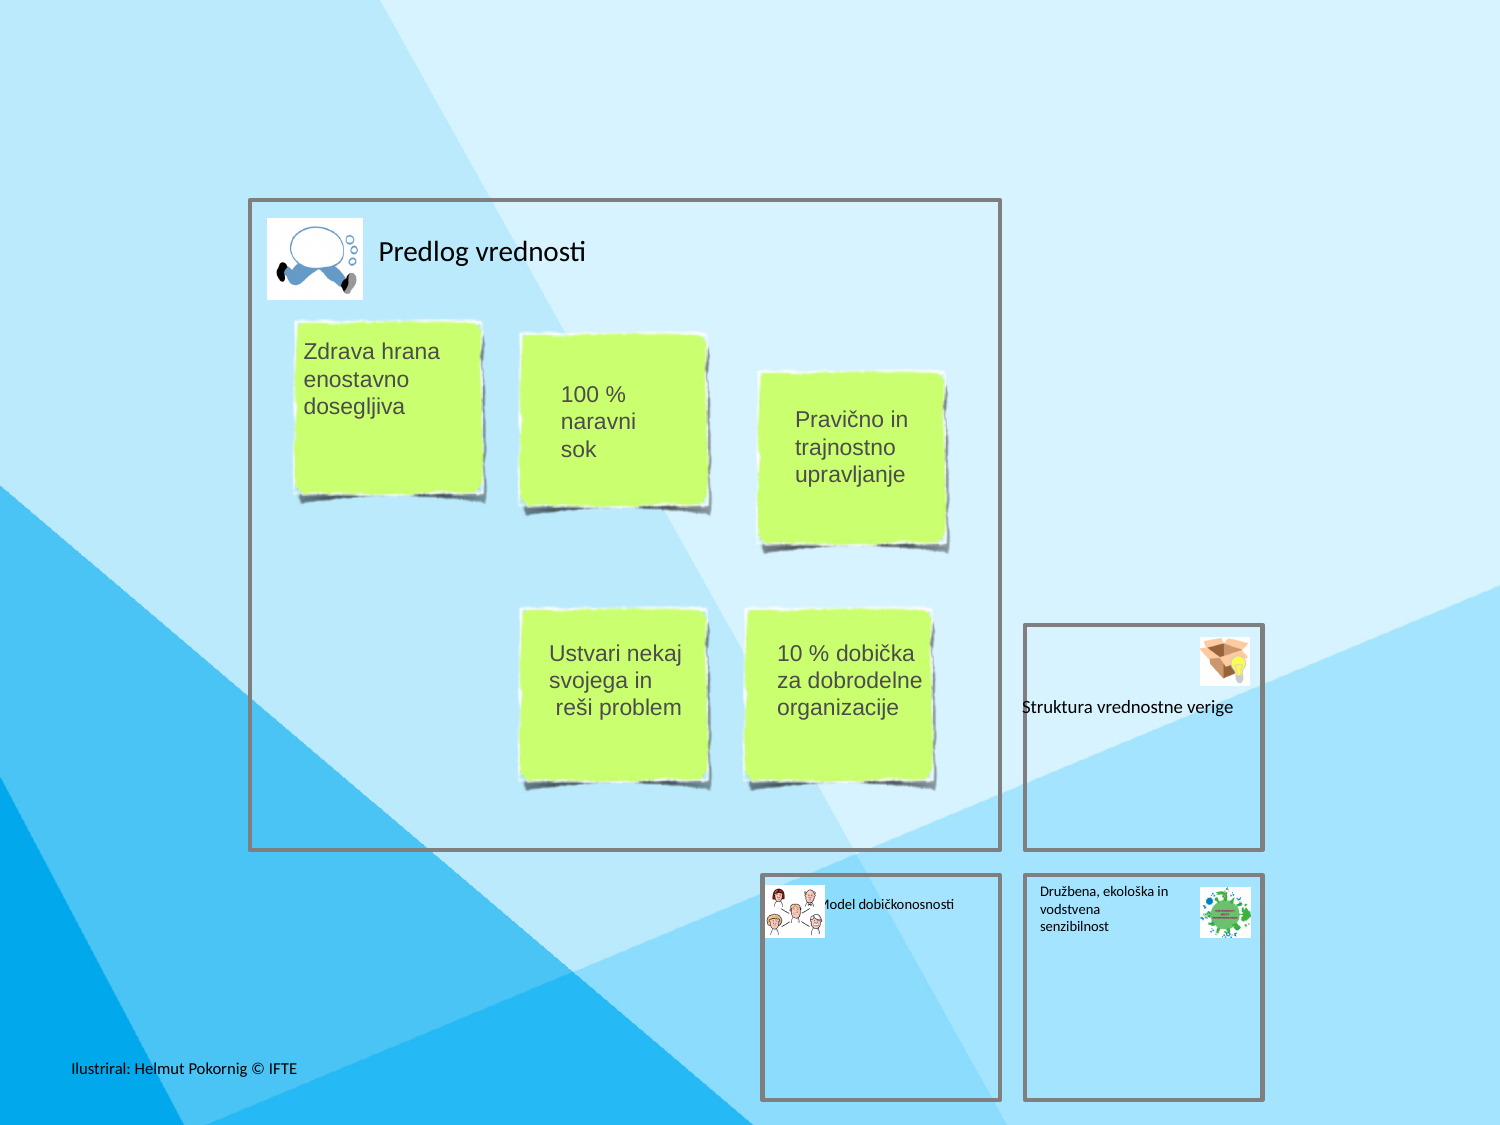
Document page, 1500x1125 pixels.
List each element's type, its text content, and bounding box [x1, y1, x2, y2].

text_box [512, 599, 715, 793]
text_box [737, 599, 940, 793]
text_box [1024, 874, 1263, 1100]
picture [0, 0, 1500, 1125]
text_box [512, 324, 715, 518]
text_box Struktura vrednostne verige [1007, 687, 1249, 725]
text_box Ilustriral: Helmut Pokornig © IFTE [56, 1050, 427, 1125]
text_box [1024, 624, 1263, 850]
text_box [762, 874, 1000, 1100]
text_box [287, 312, 490, 506]
text_box Predlog vrednosti [366, 225, 601, 275]
text_box [249, 200, 1000, 850]
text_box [749, 362, 953, 556]
